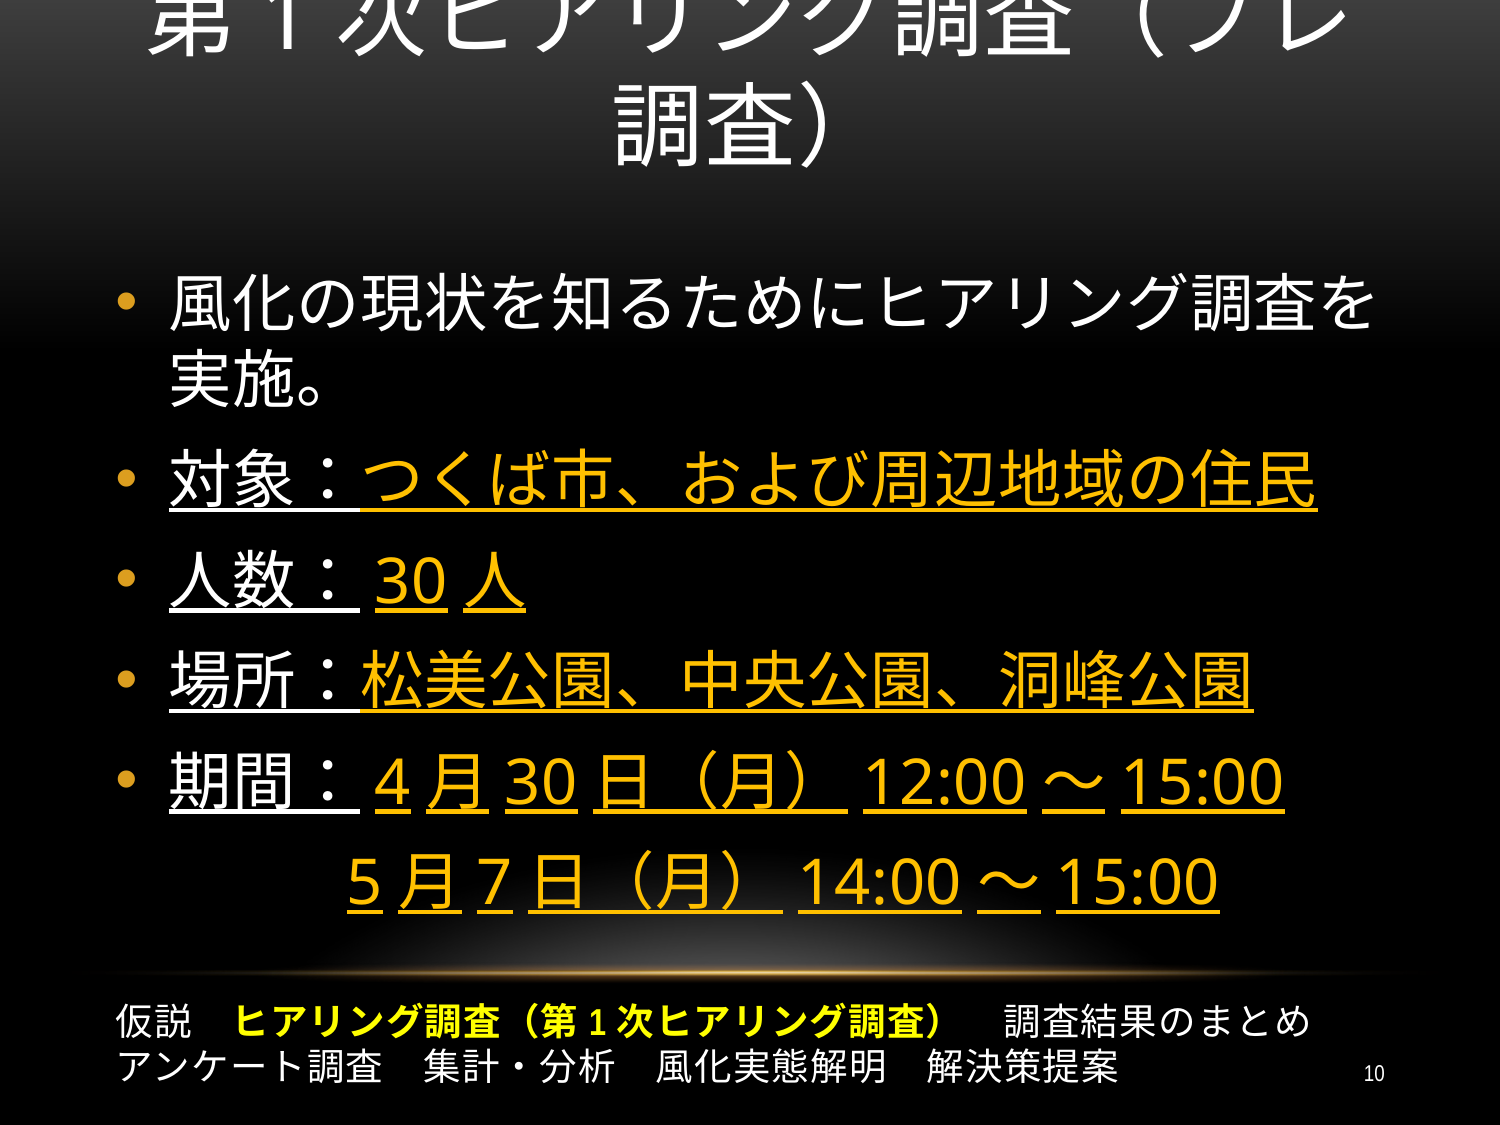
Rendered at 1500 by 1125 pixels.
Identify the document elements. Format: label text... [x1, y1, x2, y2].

list 風化の現状を知るためにヒアリング調査を実施。 対象：つくば市、および周辺地域の住民 人数：30人 場所：松美公園、中央公園、洞峰公園 期間：4月30日（月）12:00～15:00 5月7日（月）14:00～15:00 [100, 255, 1401, 931]
footer 仮説 ヒアリング調査（第1次ヒアリング調査） 調査結果のまとめ アンケート調査 集計・分析 風化実態解明 解決策提案 [100, 975, 1459, 1111]
picture [0, 0, 1500, 1125]
title 第1次ヒアリング調査（プレ調査） [100, 78, 1401, 186]
